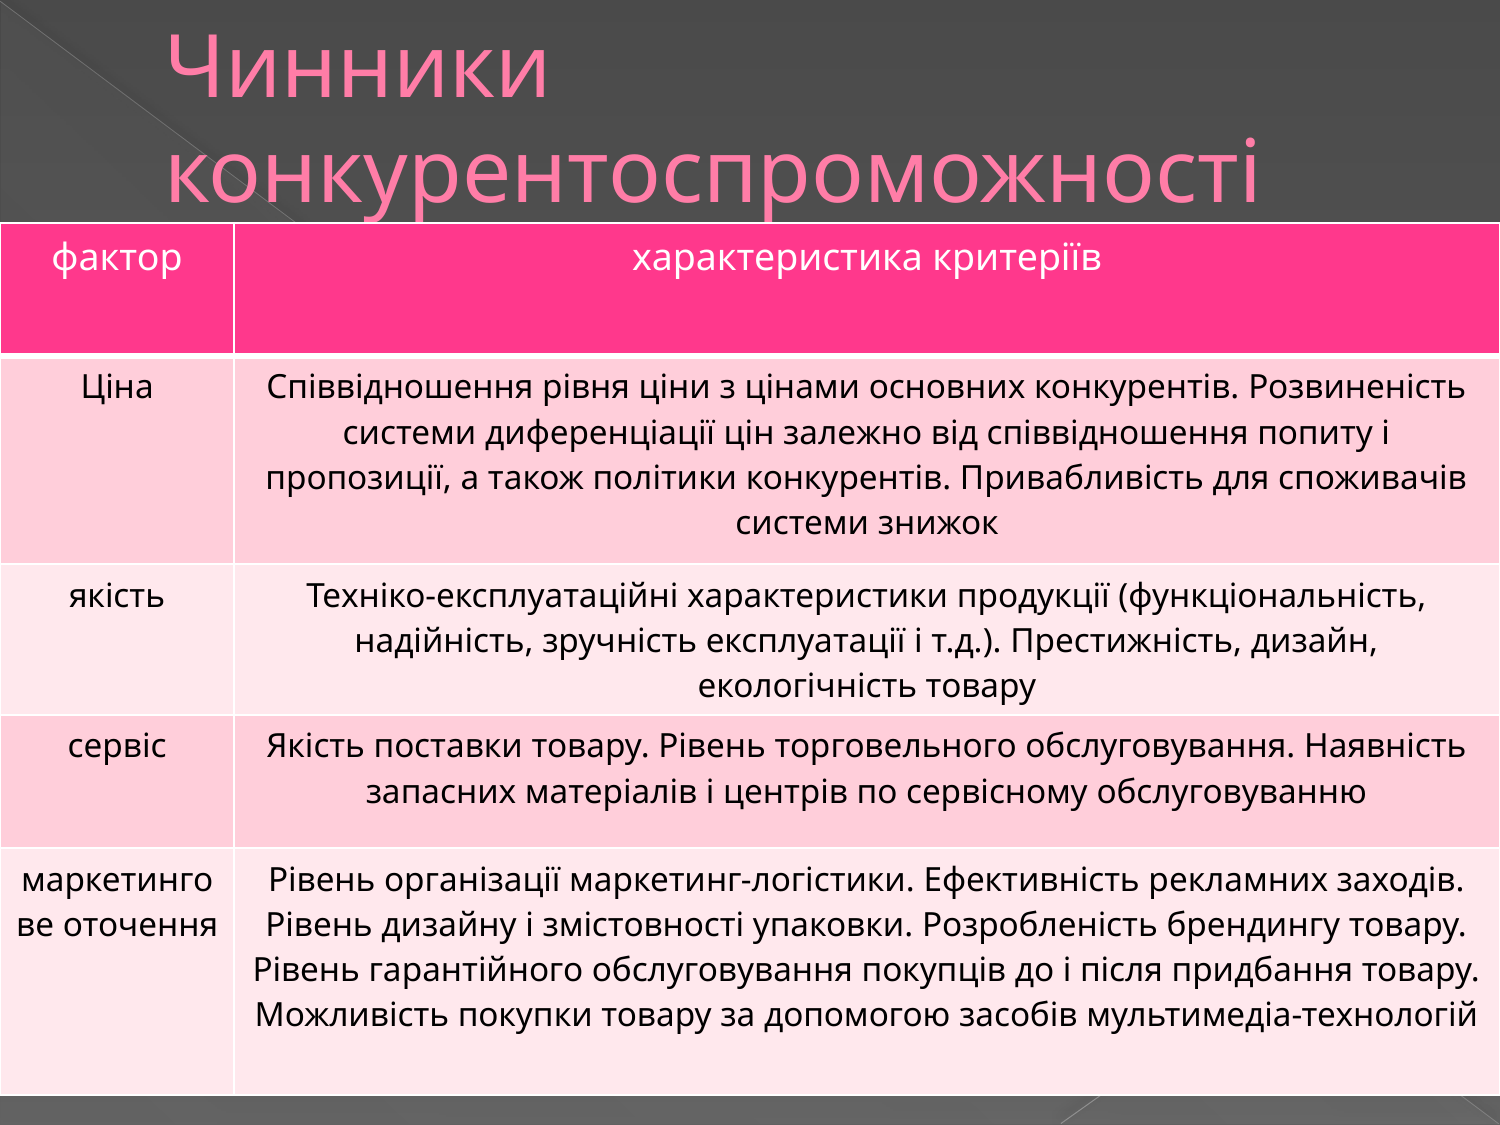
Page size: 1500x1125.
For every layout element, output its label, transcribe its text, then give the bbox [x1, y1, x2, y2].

table_cell Рівень організації маркетинг-логістики. Ефективність рекламних заходів. Рівень дизайну і змістовності упаковки. Розробленість брендингу товару. Рівень гарантійного обслуговування покупців до і після придбання товару. Можливість покупки товару за допомогою засобів мультимедіа-технологій [235, 849, 1499, 1094]
table_cell якість [1, 565, 233, 714]
table_cell маркетингове оточення [1, 849, 233, 1094]
table_header характеристика критеріїв [235, 224, 1499, 353]
title Чинники конкурентоспроможності [70, 0, 1421, 222]
table_cell Якість поставки товару. Рівень торговельного обслуговування. Наявність запасних матеріалів і центрів по сервісному обслуговуванню [235, 716, 1499, 847]
table_cell Ціна [1, 359, 233, 563]
table_header фактор [1, 224, 233, 353]
table_cell сервіс [1, 716, 233, 847]
table_cell Техніко-експлуатаційні характеристики продукції (функціональність, надійність, зручність експлуатації і т.д.). Престижність, дизайн, екологічність товару [235, 565, 1499, 714]
table_cell Співвідношення рівня ціни з цінами основних конкурентів. Розвиненість системи диференціації цін залежно від співвідношення попиту і пропозиції, а також політики конкурентів. Привабливість для споживачів системи знижок [235, 359, 1499, 563]
